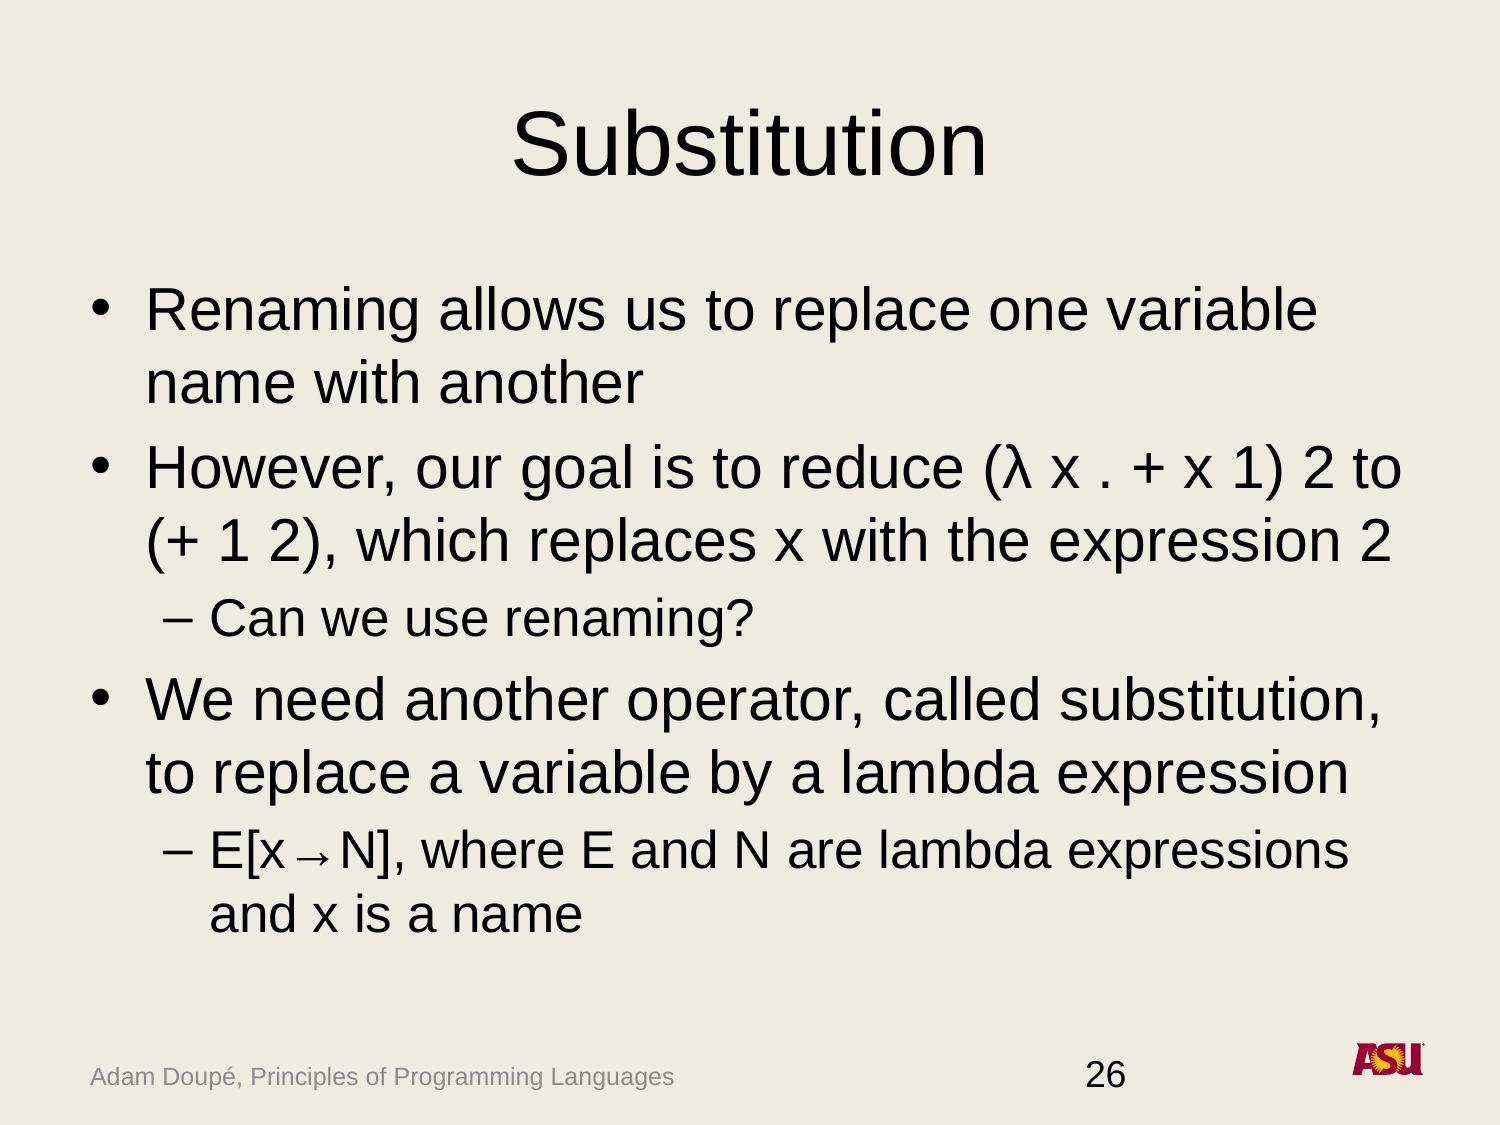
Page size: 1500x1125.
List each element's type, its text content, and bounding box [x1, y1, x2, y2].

list Renaming allows us to replace one variable name with another However, our goal is to reduce (λ x . + x 1) 2 to (+ 1 2), which replaces x with the expression 2 Can we use renaming? We need another operator, called substitution, to replace a variable by a lambda expression E[x→N], where E and N are lambda expressions and x is a name [75, 262, 1425, 1005]
title Substitution [75, 45, 1425, 233]
slide_number 26 [1070, 1042, 1421, 1103]
